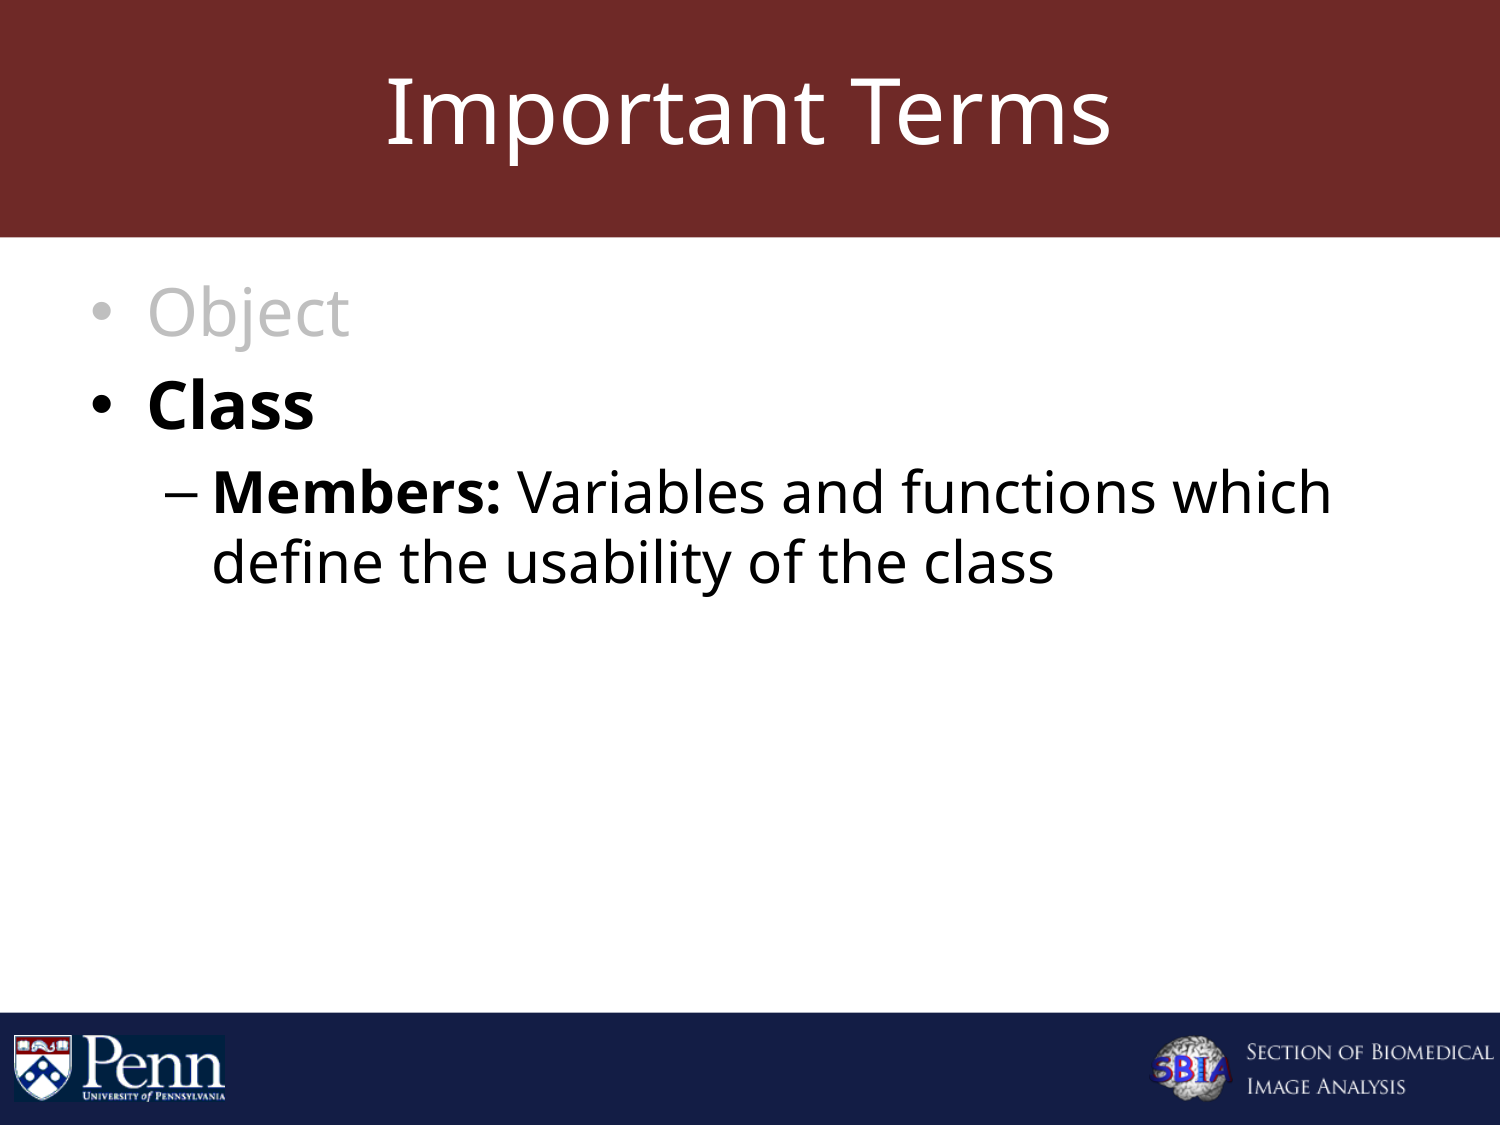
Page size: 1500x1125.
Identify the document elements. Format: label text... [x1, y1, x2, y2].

picture [1149, 1034, 1494, 1103]
picture [14, 1035, 225, 1102]
list Object Class Members: Variables and functions which define the usability of the class [75, 262, 1425, 1013]
title Important Terms [75, 45, 1425, 238]
